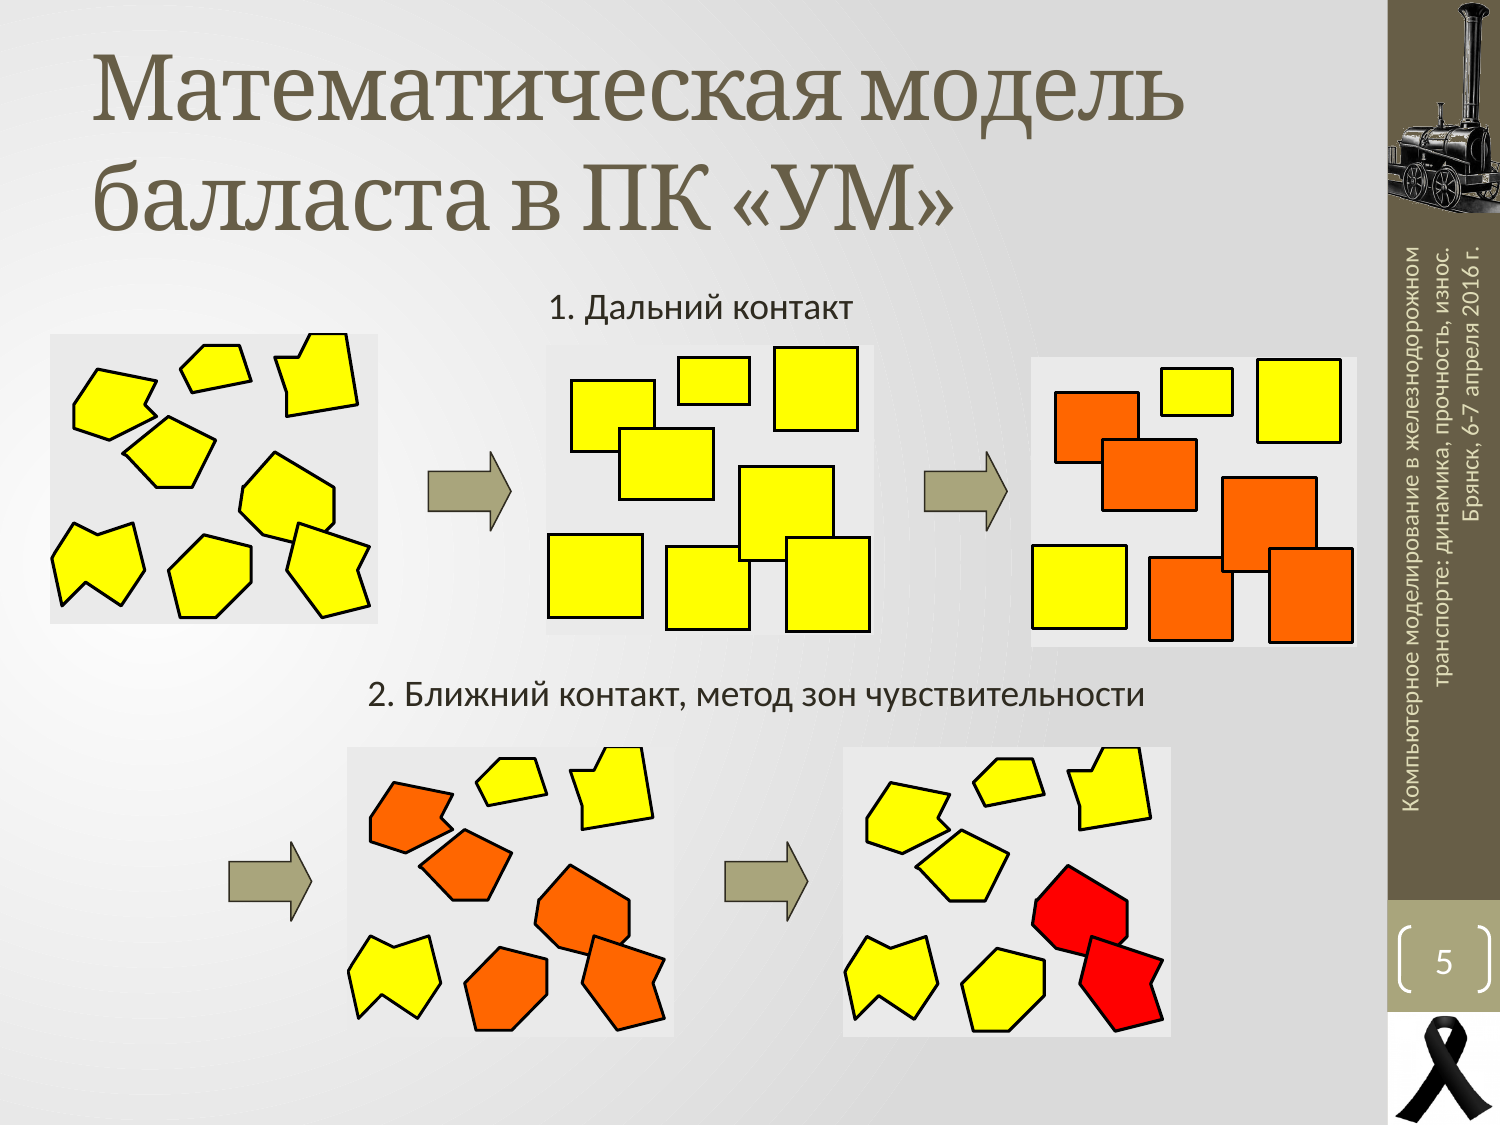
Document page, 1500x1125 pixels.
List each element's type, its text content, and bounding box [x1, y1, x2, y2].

footer Компьютерное моделирование в железнодорожном транспорте: динамика, прочность, износ. Брянск, 6-7 апреля 2016 г. [1383, 231, 1495, 889]
picture [1388, 0, 1500, 213]
slide_number 5 [1397, 925, 1492, 994]
title Математическая модель балласта в ПК «УМ» [75, 45, 1384, 233]
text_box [49, 273, 1358, 648]
picture [1387, 1012, 1500, 1125]
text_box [228, 660, 1176, 1038]
